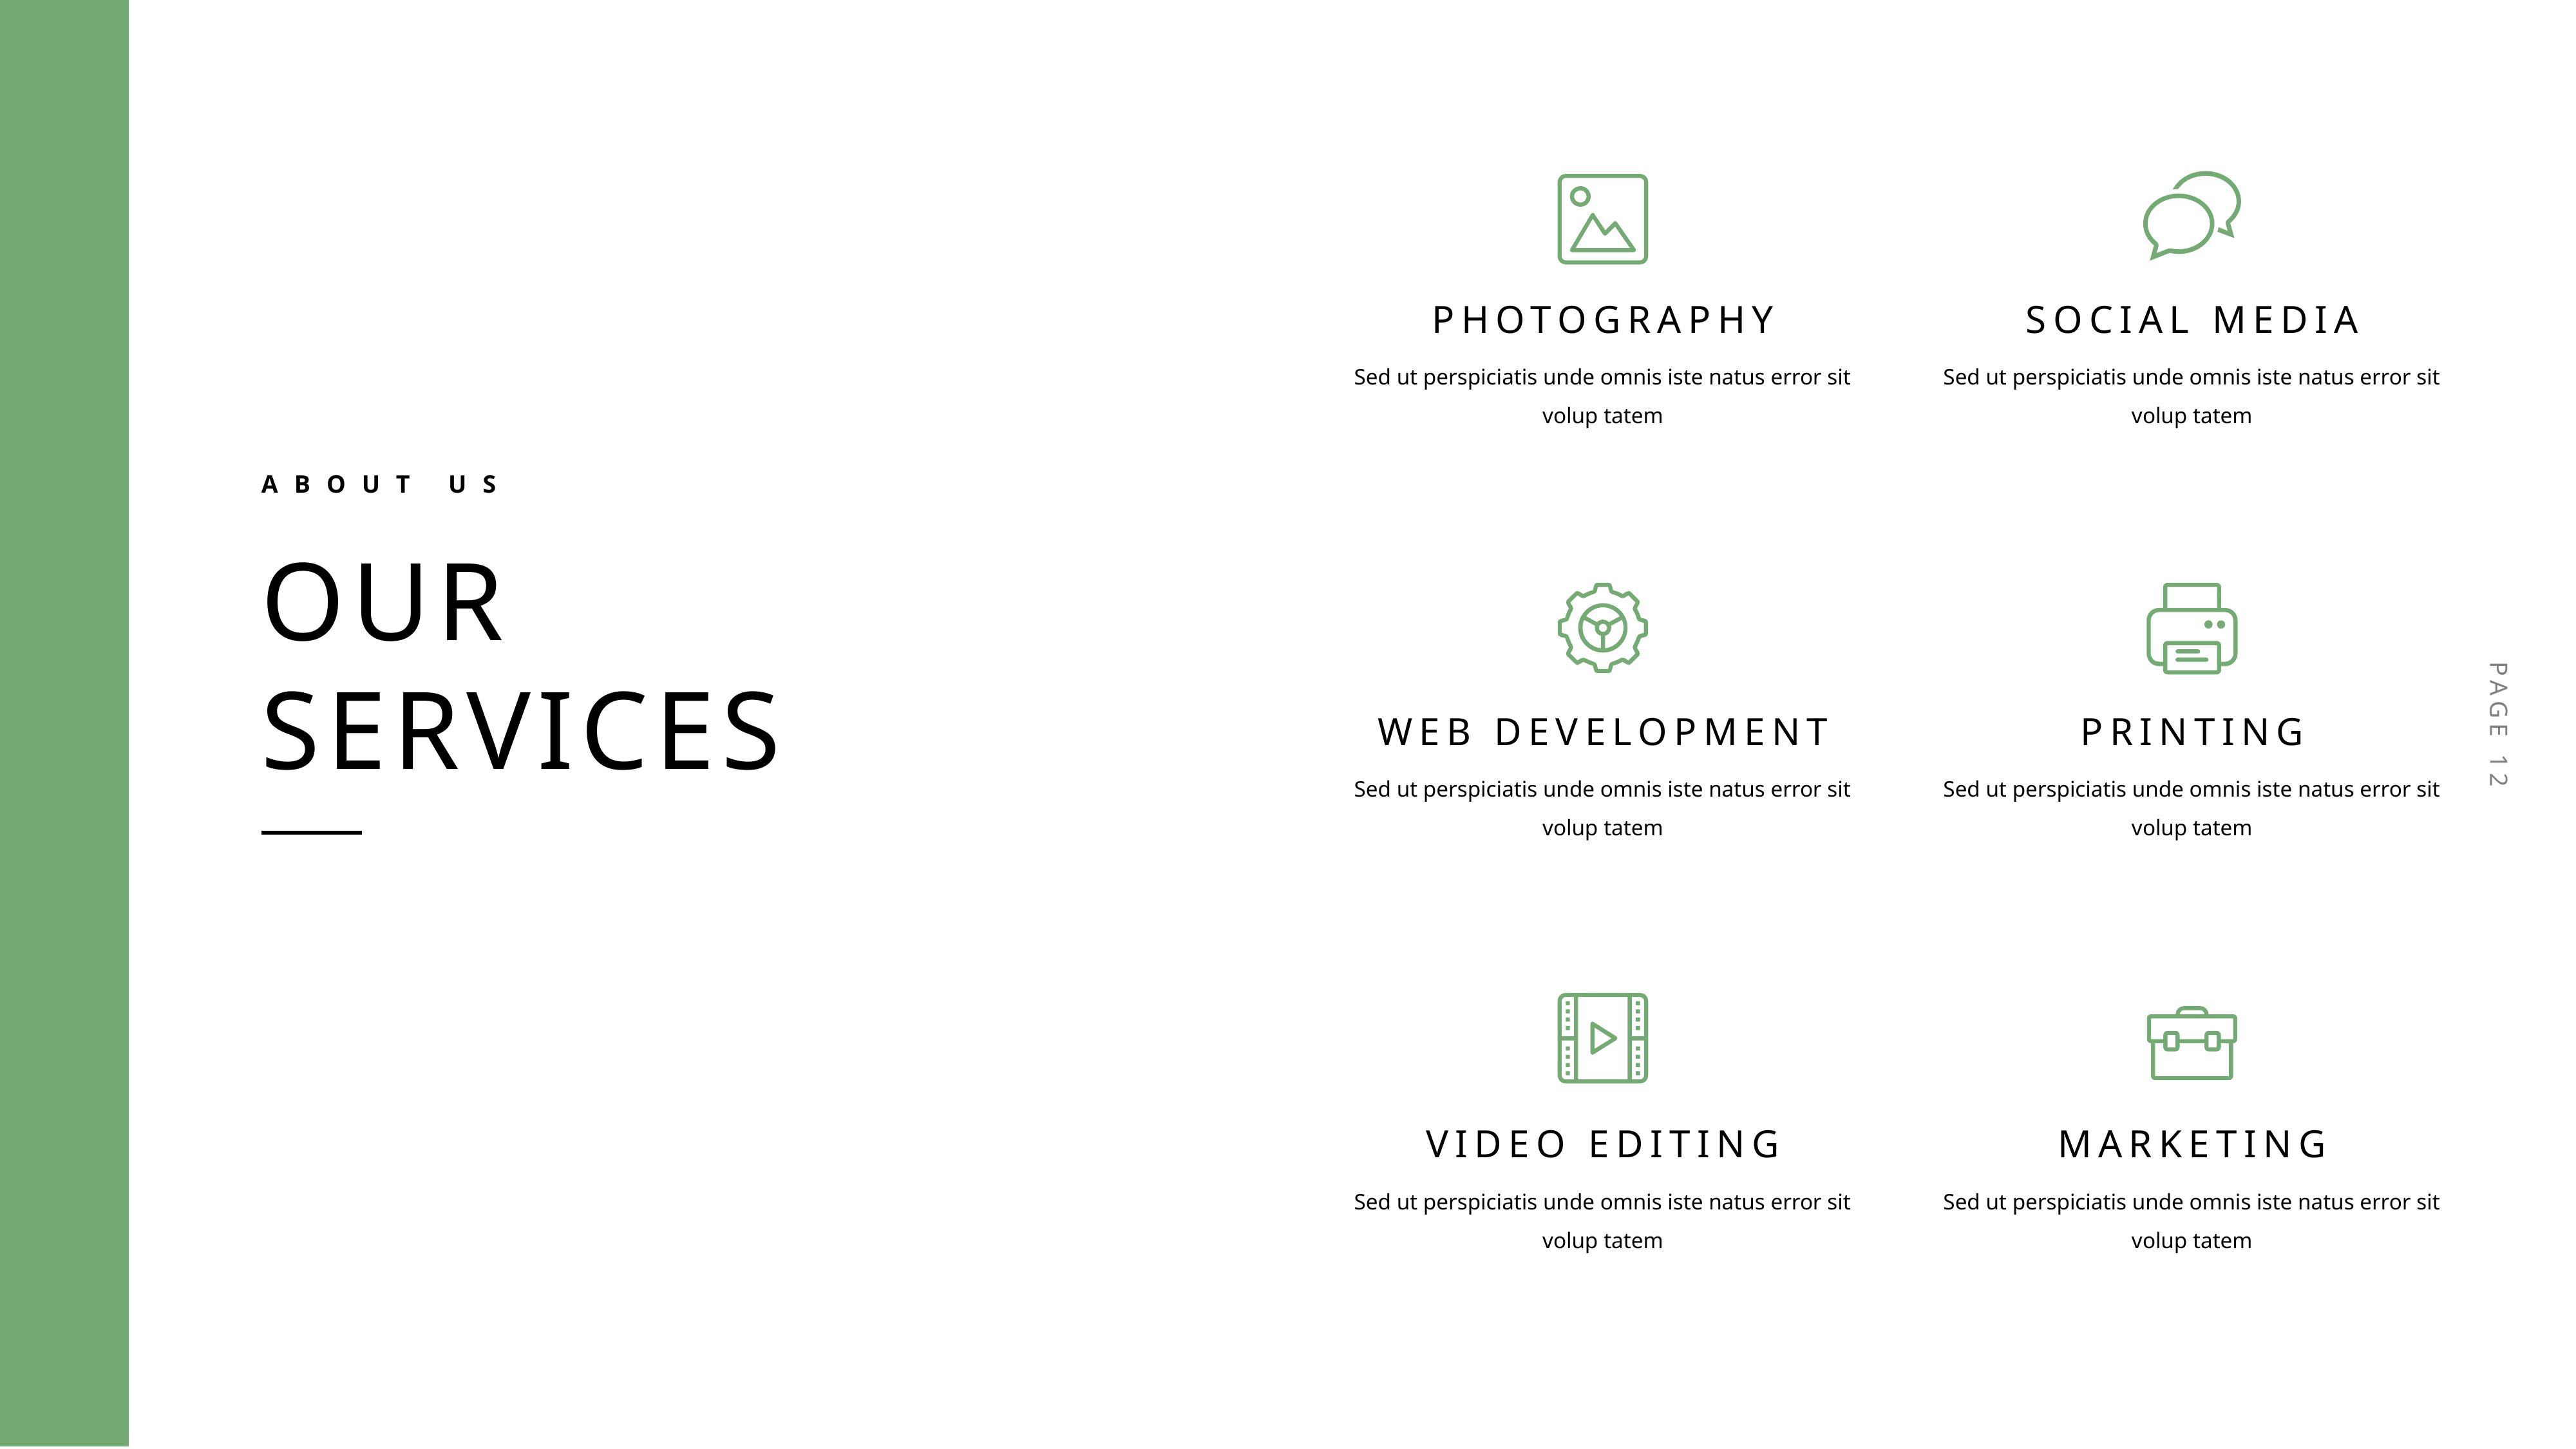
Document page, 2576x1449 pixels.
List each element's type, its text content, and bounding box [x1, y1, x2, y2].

text_box Sed ut perspiciatis unde omnis iste natus error sit volup tatem [1943, 350, 2441, 428]
text_box [0, 0, 128, 1447]
text_box [1557, 992, 1649, 1084]
text_box Social Media [1943, 295, 2441, 341]
picture [128, 0, 1036, 1449]
text_box Sed ut perspiciatis unde omnis iste natus error sit volup tatem [1943, 1175, 2441, 1253]
text_box [2146, 583, 2238, 675]
text_box [1557, 582, 1649, 674]
text_box Photography [1354, 295, 1852, 341]
text_box Sed ut perspiciatis unde omnis iste natus error sit volup tatem [1943, 762, 2441, 840]
text_box [2172, 171, 2241, 238]
text_box Marketing [1943, 1120, 2441, 1166]
text_box Web Development [1354, 708, 1852, 753]
text_box Sed ut perspiciatis unde omnis iste natus error sit volup tatem [1354, 350, 1852, 428]
text_box Video Editing [1354, 1120, 1852, 1166]
text_box Sed ut perspiciatis unde omnis iste natus error sit volup tatem [1354, 762, 1852, 840]
text_box [2146, 1006, 2237, 1081]
text_box Sed ut perspiciatis unde omnis iste natus error sit volup tatem [1354, 1175, 1852, 1253]
text_box [1557, 174, 1649, 265]
text_box [2143, 193, 2215, 261]
text_box Printing [1943, 708, 2441, 753]
